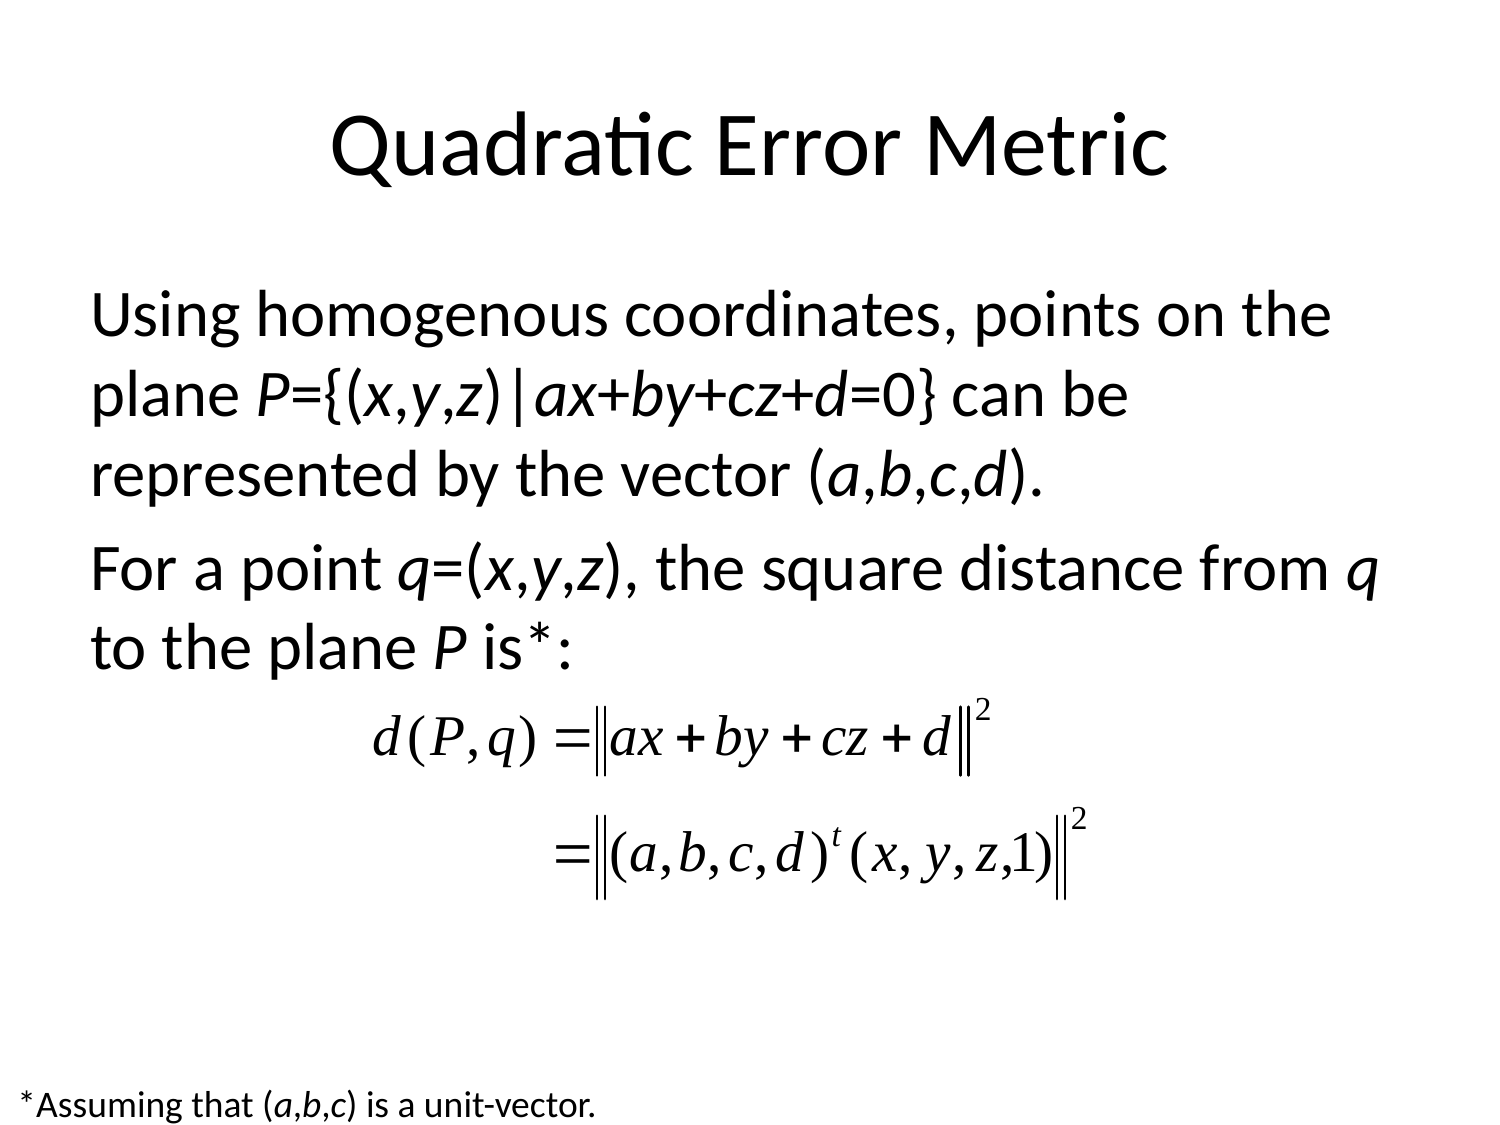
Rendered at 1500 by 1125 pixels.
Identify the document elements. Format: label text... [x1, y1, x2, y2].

text_box *Assuming that (a,b,c) is a unit-vector. [2, 1073, 612, 1125]
title Quadratic Error Metric [75, 45, 1425, 233]
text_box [364, 681, 1101, 913]
list Using homogenous coordinates, points on the plane P={(x,y,z)|ax+by+cz+d=0} can be represented by the vector (a,b,c,d). For a point q=(x,y,z), the square distance from q to the plane P is*: [75, 262, 1425, 1005]
